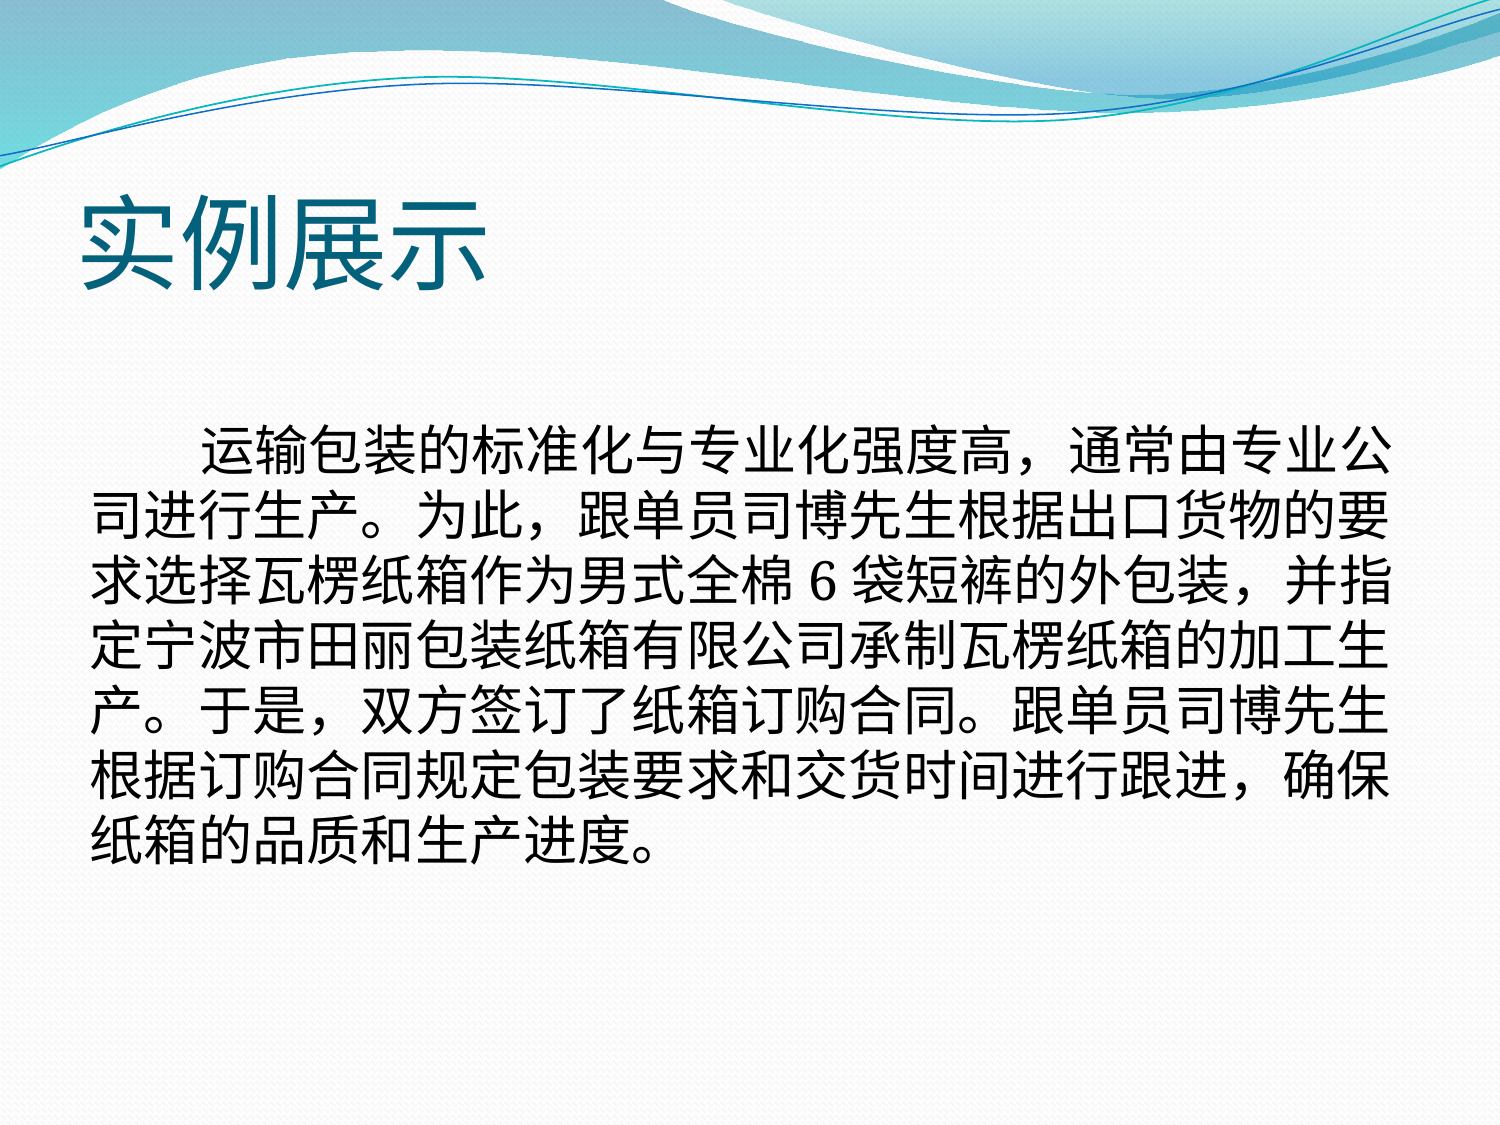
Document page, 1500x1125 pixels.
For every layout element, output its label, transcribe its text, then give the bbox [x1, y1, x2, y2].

list 运输包装的标准化与专业化强度高，通常由专业公司进行生产。为此，跟单员司博先生根据出口货物的要求选择瓦楞纸箱作为男式全棉6袋短裤的外包装，并指定宁波市田丽包装纸箱有限公司承制瓦楞纸箱的加工生产。于是，双方签订了纸箱订购合同。跟单员司博先生根据订购合同规定包装要求和交货时间进行跟进，确保纸箱的品质和生产进度。 [75, 408, 1425, 1038]
title 实例展示 [75, 115, 1425, 303]
